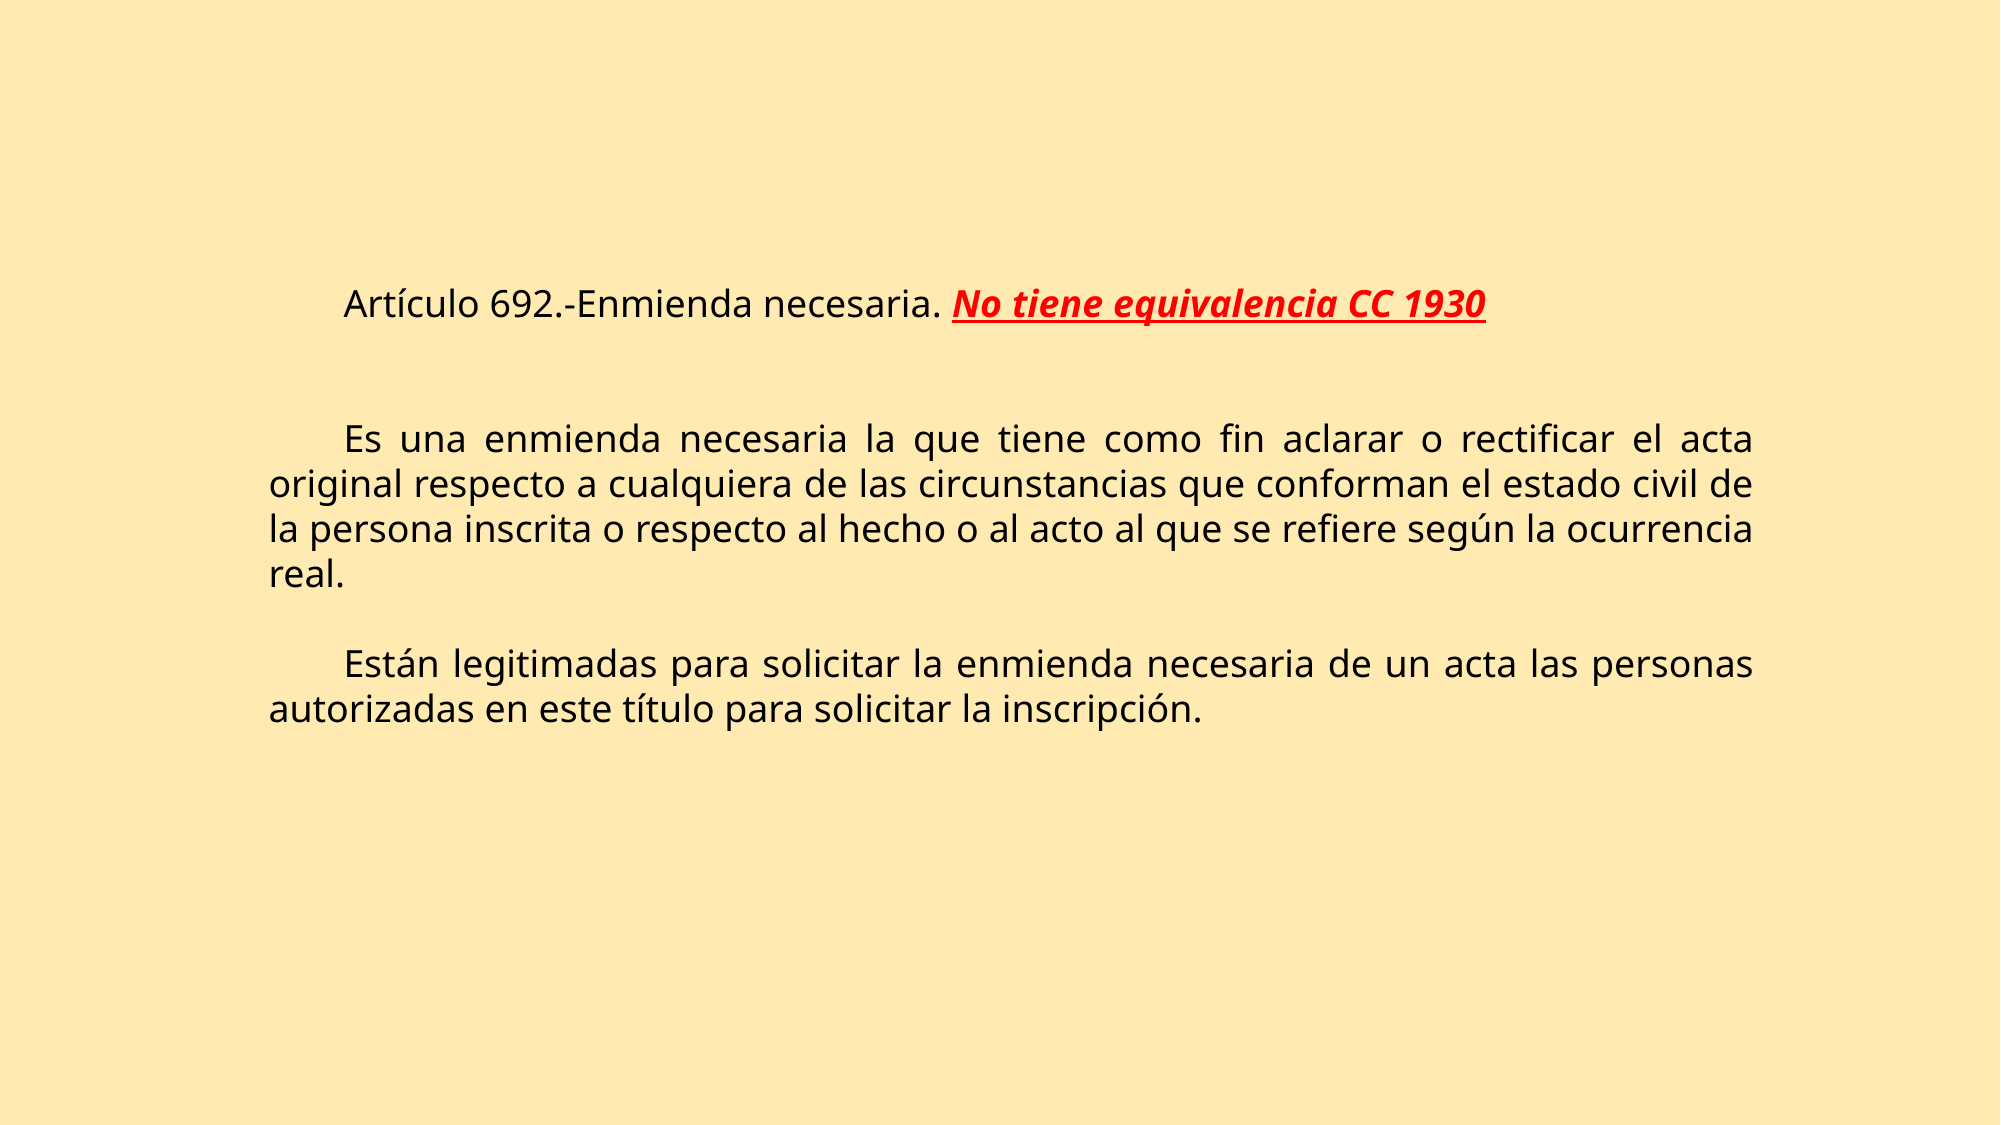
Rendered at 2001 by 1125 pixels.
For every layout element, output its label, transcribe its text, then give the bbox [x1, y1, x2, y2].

text_box Artículo 692.-Enmienda necesaria. No tiene equivalencia CC 1930 Es una enmienda necesaria la que tiene como fin aclarar o rectificar el acta original respecto a cualquiera de las circunstancias que conforman el estado civil de la persona inscrita o respecto al hecho o al acto al que se refiere según la ocurrencia real. Están legitimadas para solicitar la enmienda necesaria de un acta las personas autorizadas en este título para solicitar la inscripción. [253, 272, 1770, 737]
